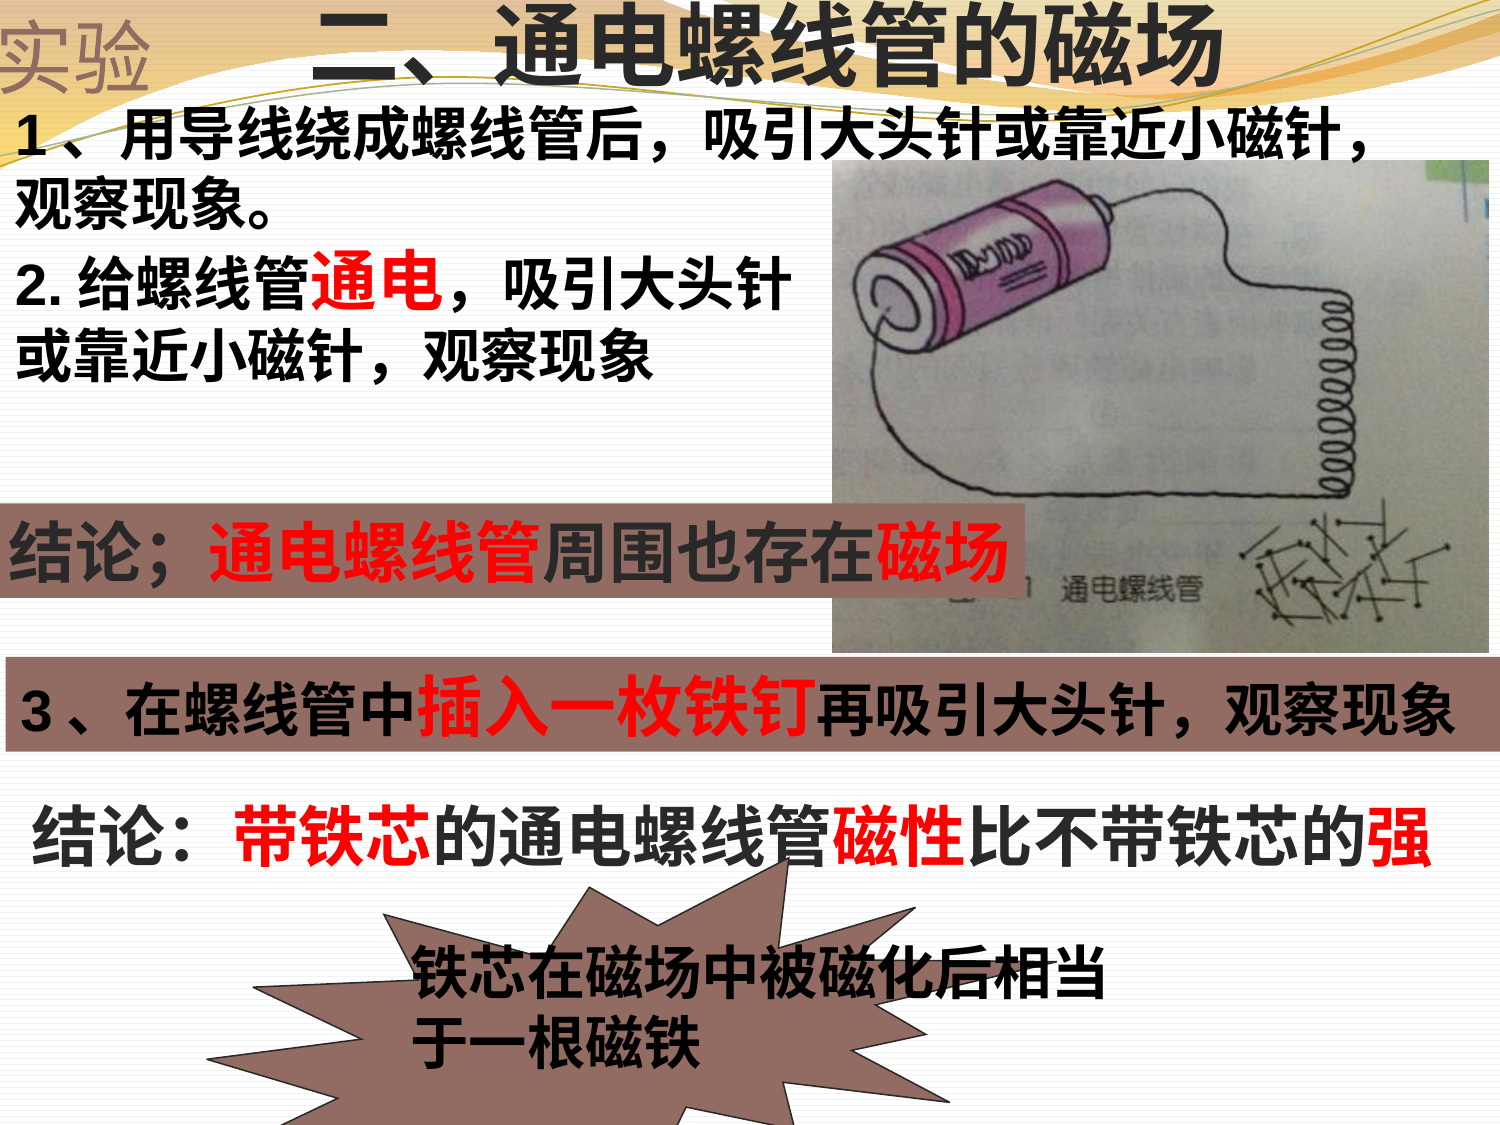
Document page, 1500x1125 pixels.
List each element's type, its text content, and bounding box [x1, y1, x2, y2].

text_box [846, 907, 916, 928]
text_box 结论：带铁芯的通电螺线管磁性比不带铁芯的强 [17, 786, 1449, 882]
text_box [797, 1084, 950, 1103]
text_box [206, 981, 794, 1125]
text_box 铁芯在磁场中被磁化后相当于一根磁铁 [395, 928, 1152, 1084]
picture [832, 160, 1489, 653]
text_box [383, 914, 434, 936]
text_box 二、通电螺线管的磁场 [183, 0, 1353, 136]
text_box 2.给螺线管通电，吸引大头针或靠近小磁针，观察现象 [0, 231, 821, 397]
text_box [562, 857, 789, 928]
text_box 1、用导线绕成螺线管后，吸引大头针或靠近小磁针， 观察现象。 [0, 90, 1500, 245]
text_box 结论；通电螺线管周围也存在磁场 [0, 503, 832, 598]
text_box 3、在螺线管中插入一枚铁钉再吸引大头针，观察现象 [5, 656, 1500, 752]
